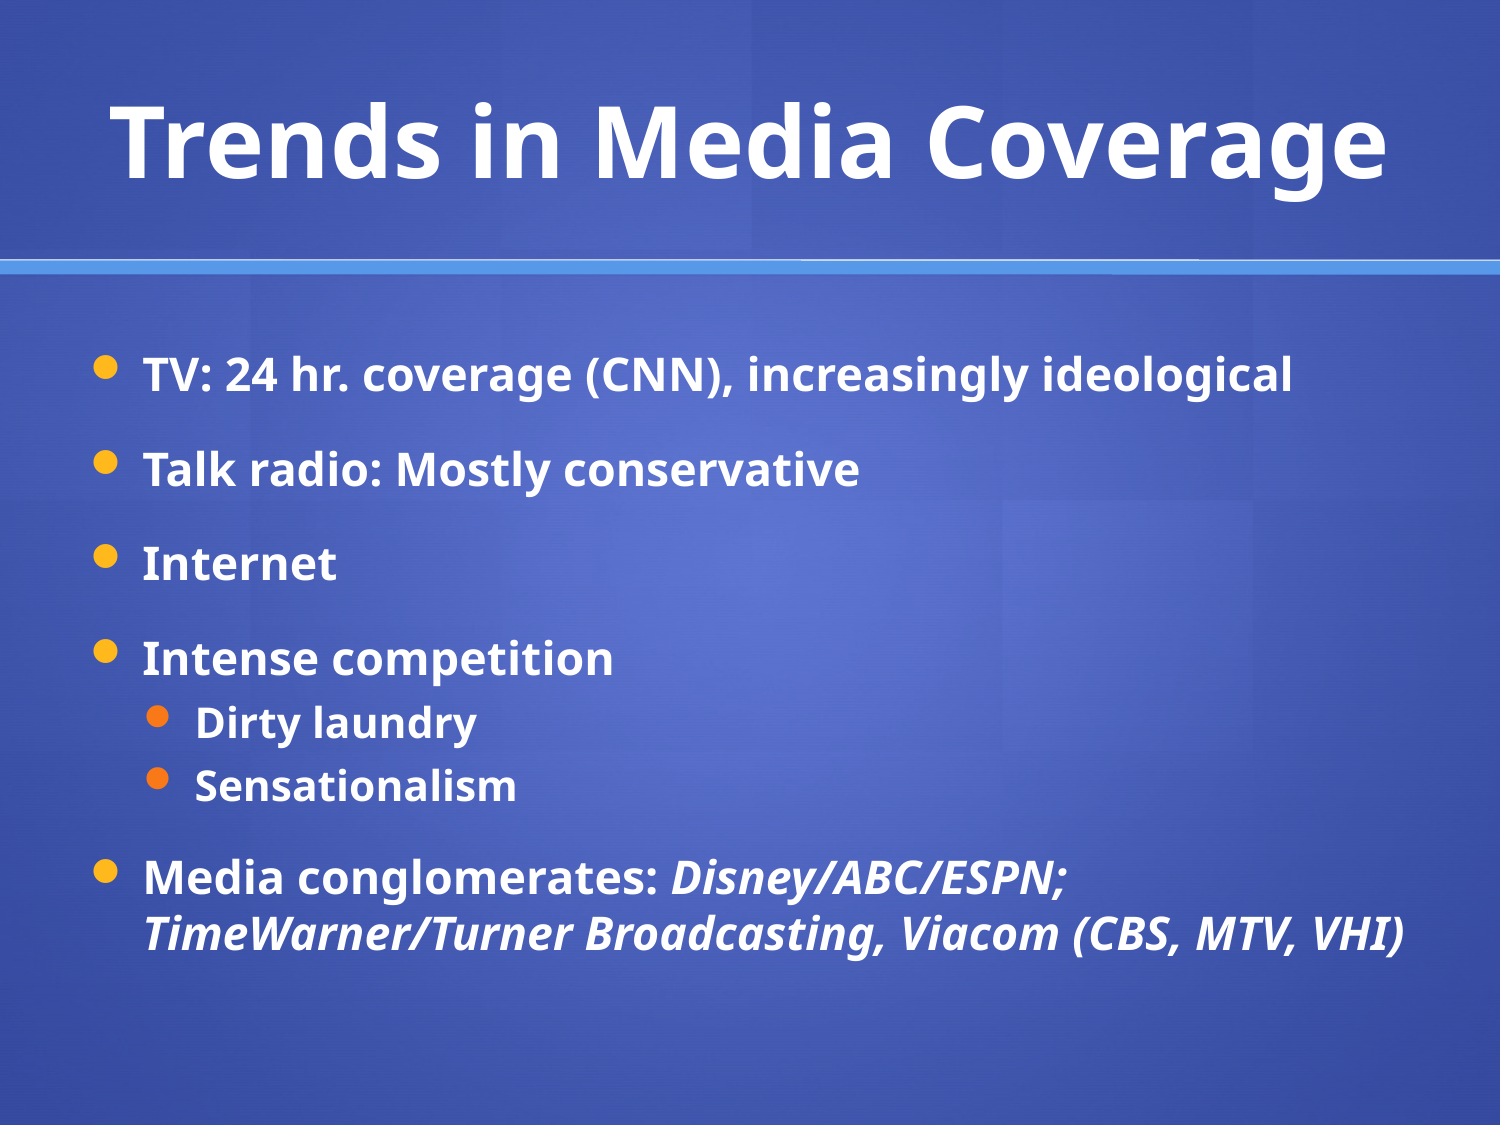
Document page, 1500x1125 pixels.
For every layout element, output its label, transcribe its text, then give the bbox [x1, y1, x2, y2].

list TV: 24 hr. coverage (CNN), increasingly ideological Talk radio: Mostly conservative Internet Intense competition Dirty laundry Sensationalism Media conglomerates: Disney/ABC/ESPN; TimeWarner/Turner Broadcasting, Viacom (CBS, MTV, VHI) [75, 337, 1425, 988]
title Trends in Media Coverage [75, 45, 1425, 233]
